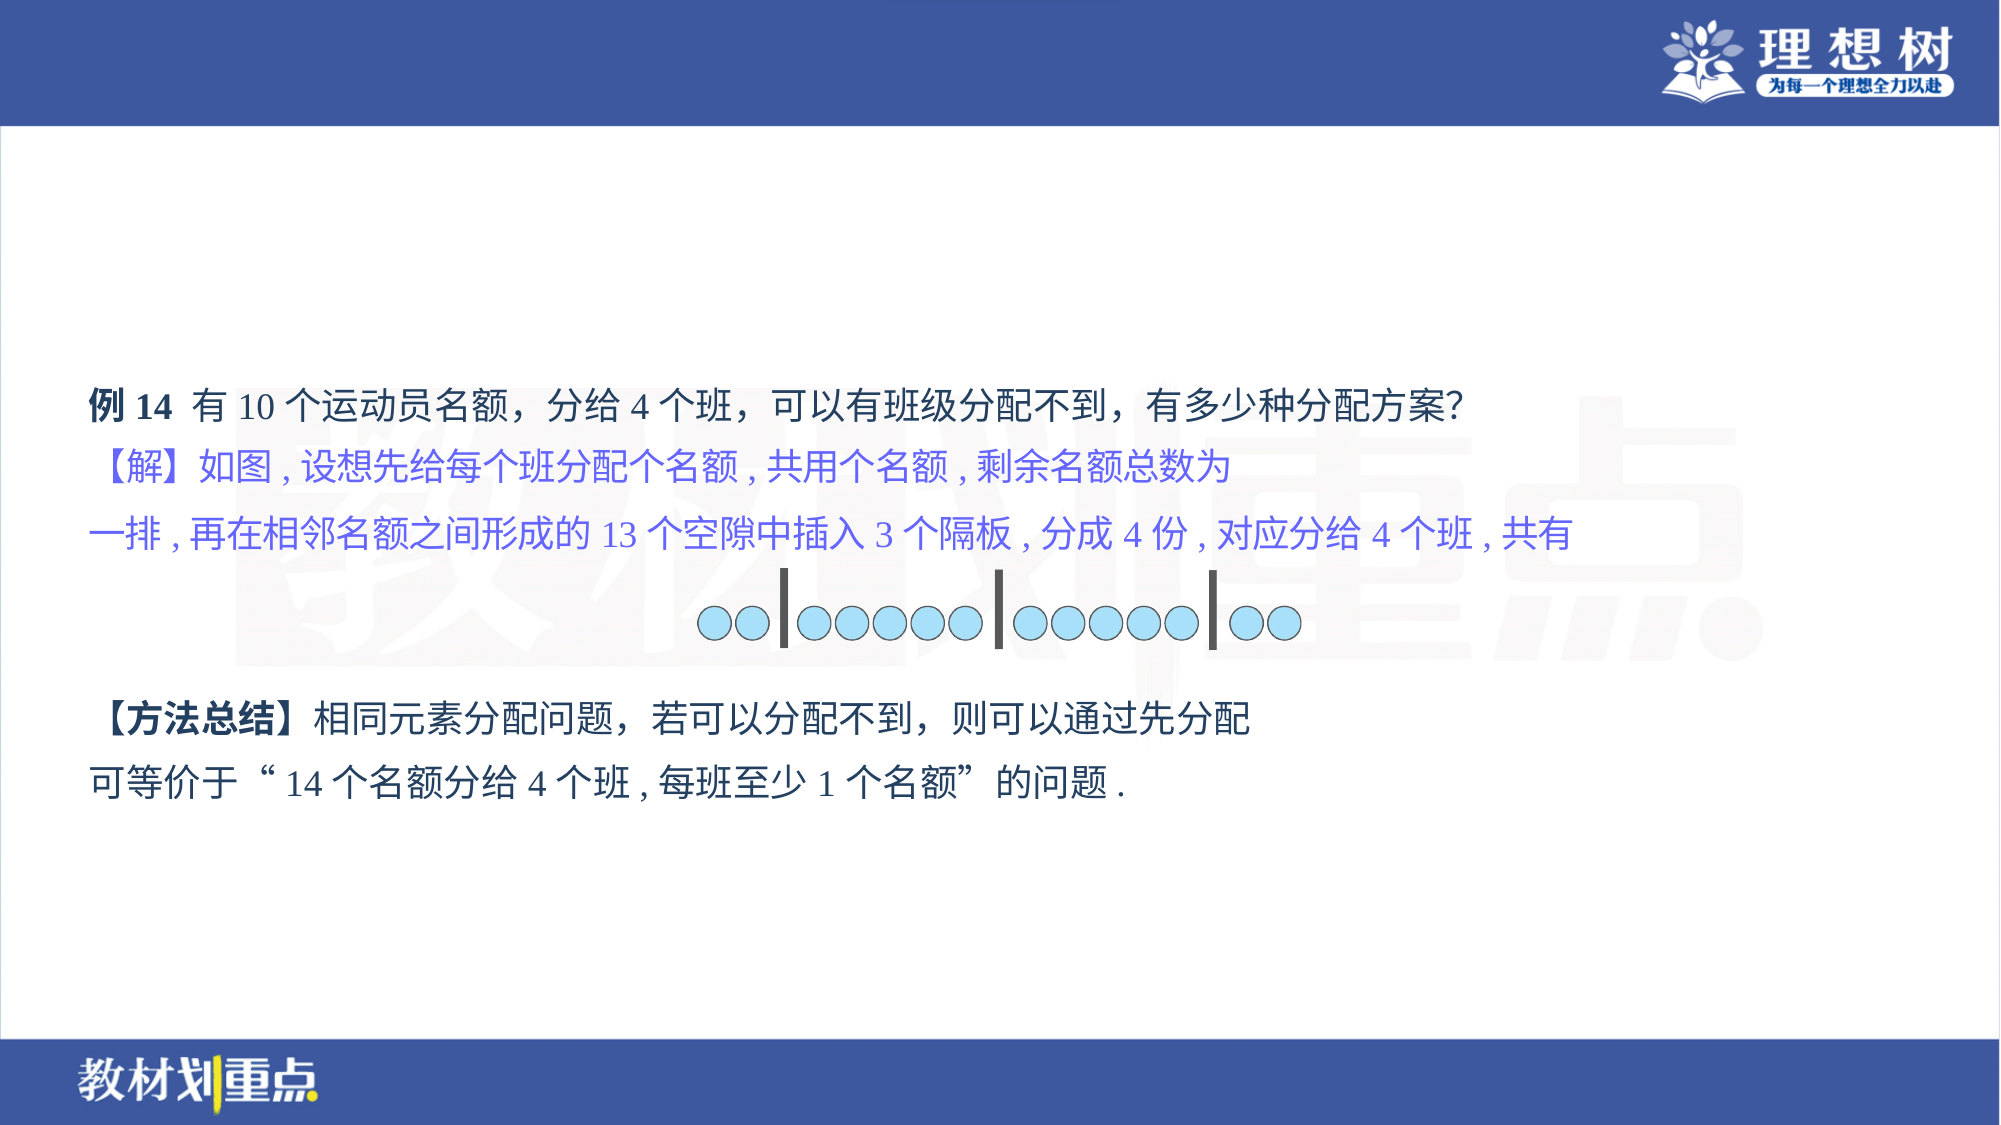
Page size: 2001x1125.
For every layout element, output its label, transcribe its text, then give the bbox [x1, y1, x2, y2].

text_box 例14 有10个运动员名额，分给4个班，可以有班级分配不到，有多少种分配方案？ [88, 360, 1911, 420]
picture [0, 0, 2000, 1125]
